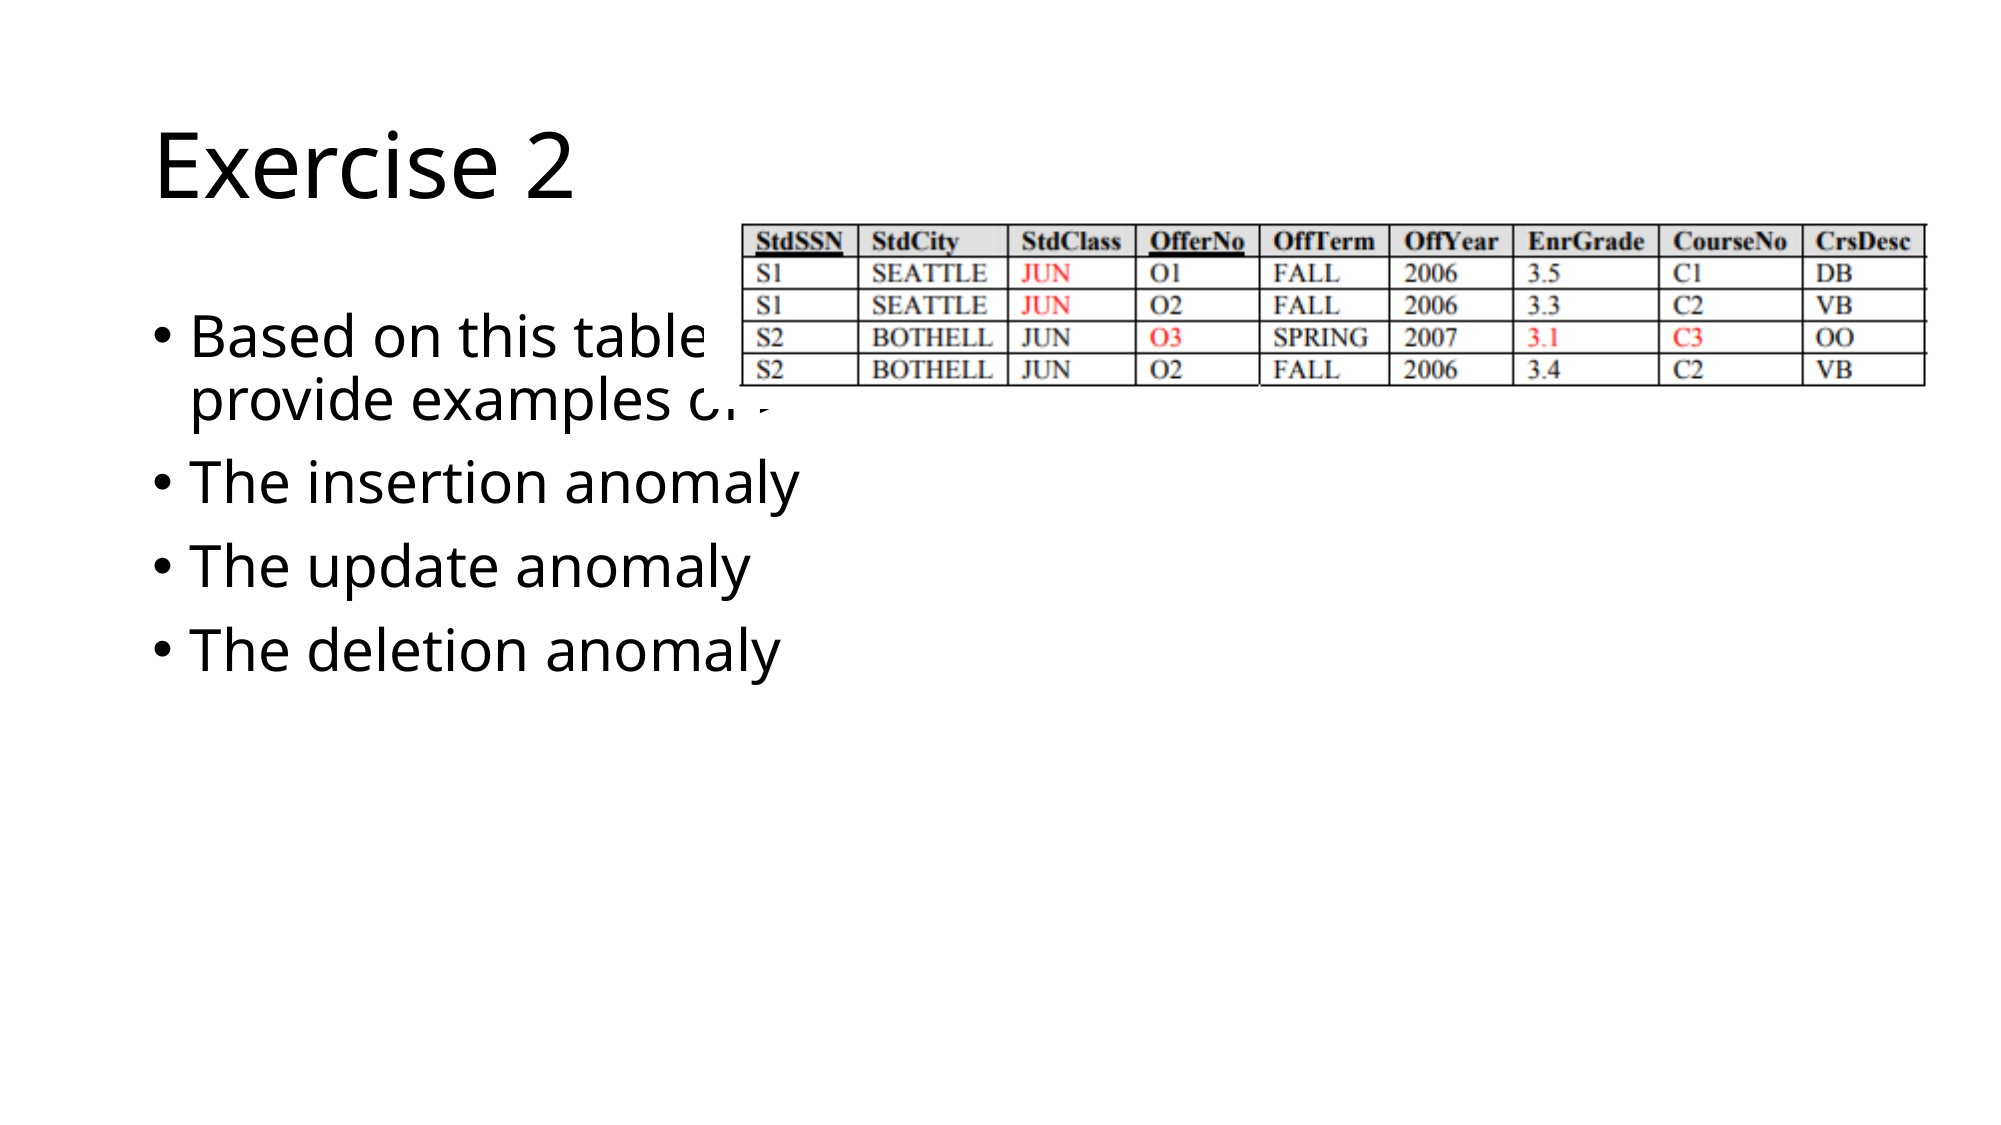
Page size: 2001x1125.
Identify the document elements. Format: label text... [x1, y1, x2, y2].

list Based on this table provide examples of > The insertion anomaly The update anomaly The deletion anomaly [137, 299, 1863, 1014]
title Exercise 2 [137, 59, 1863, 278]
picture [703, 190, 1946, 409]
